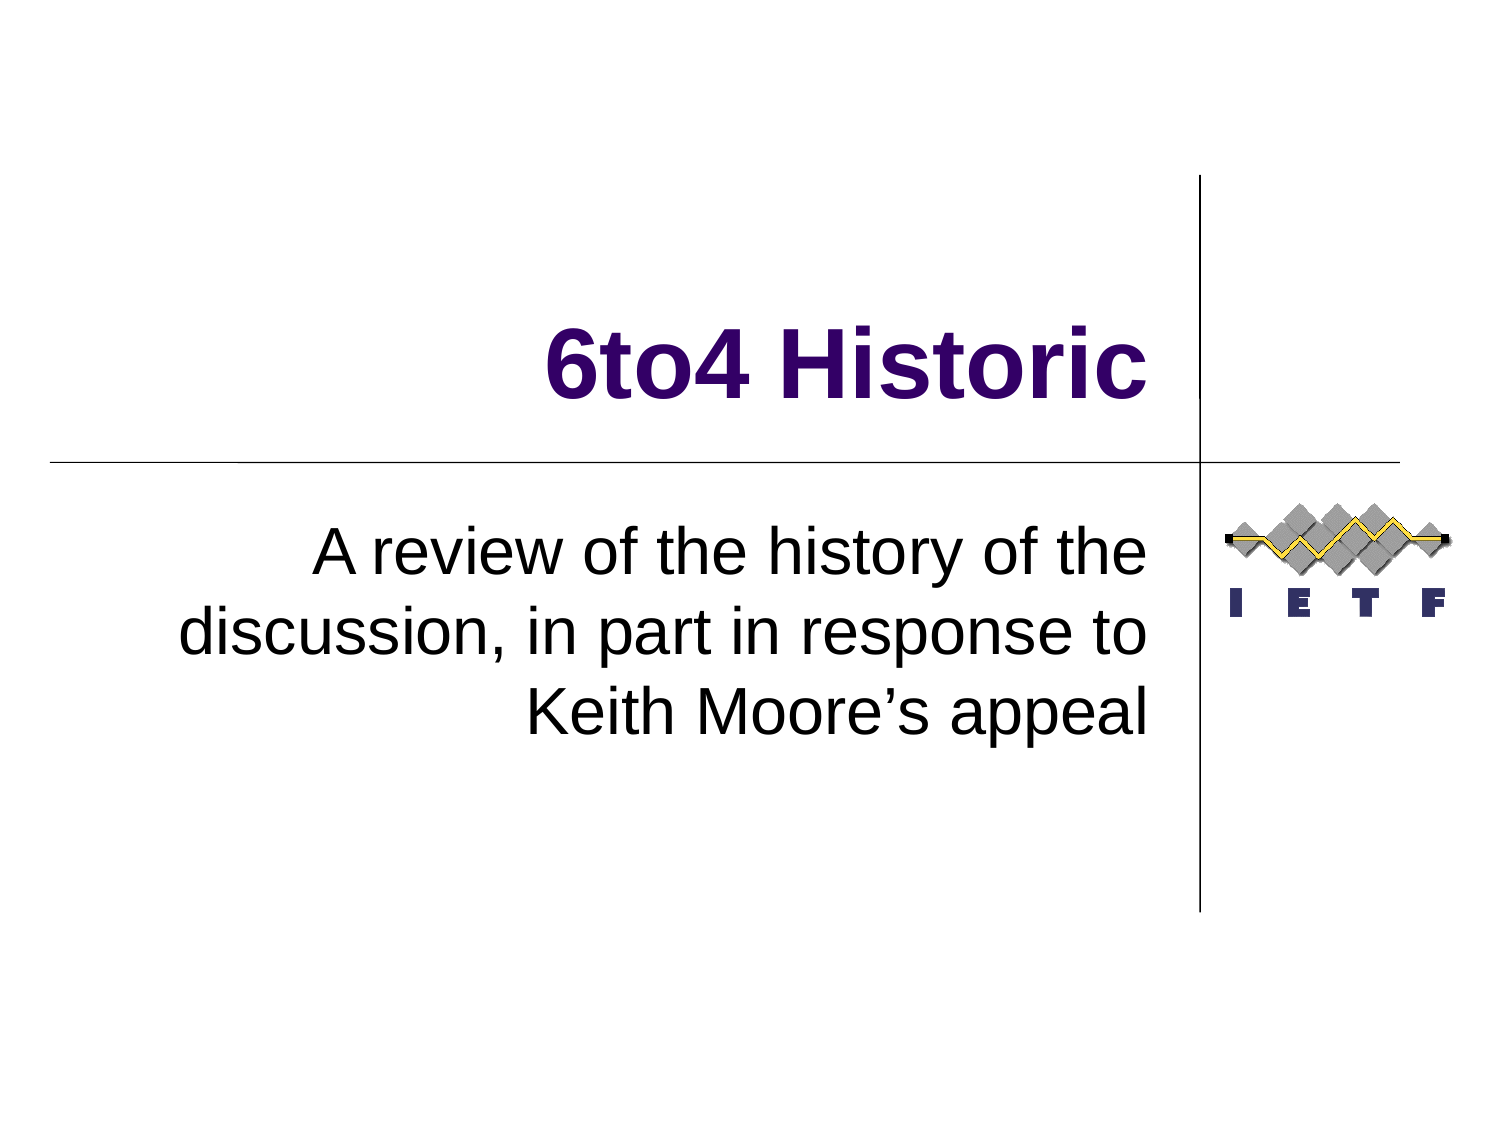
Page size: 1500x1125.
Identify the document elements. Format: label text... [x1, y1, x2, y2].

title 6to4 Historic [51, 76, 1165, 427]
subtitle A review of the history of the discussion, in part in response to Keith Moore’s appeal [139, 499, 1165, 888]
picture [1212, 487, 1463, 631]
